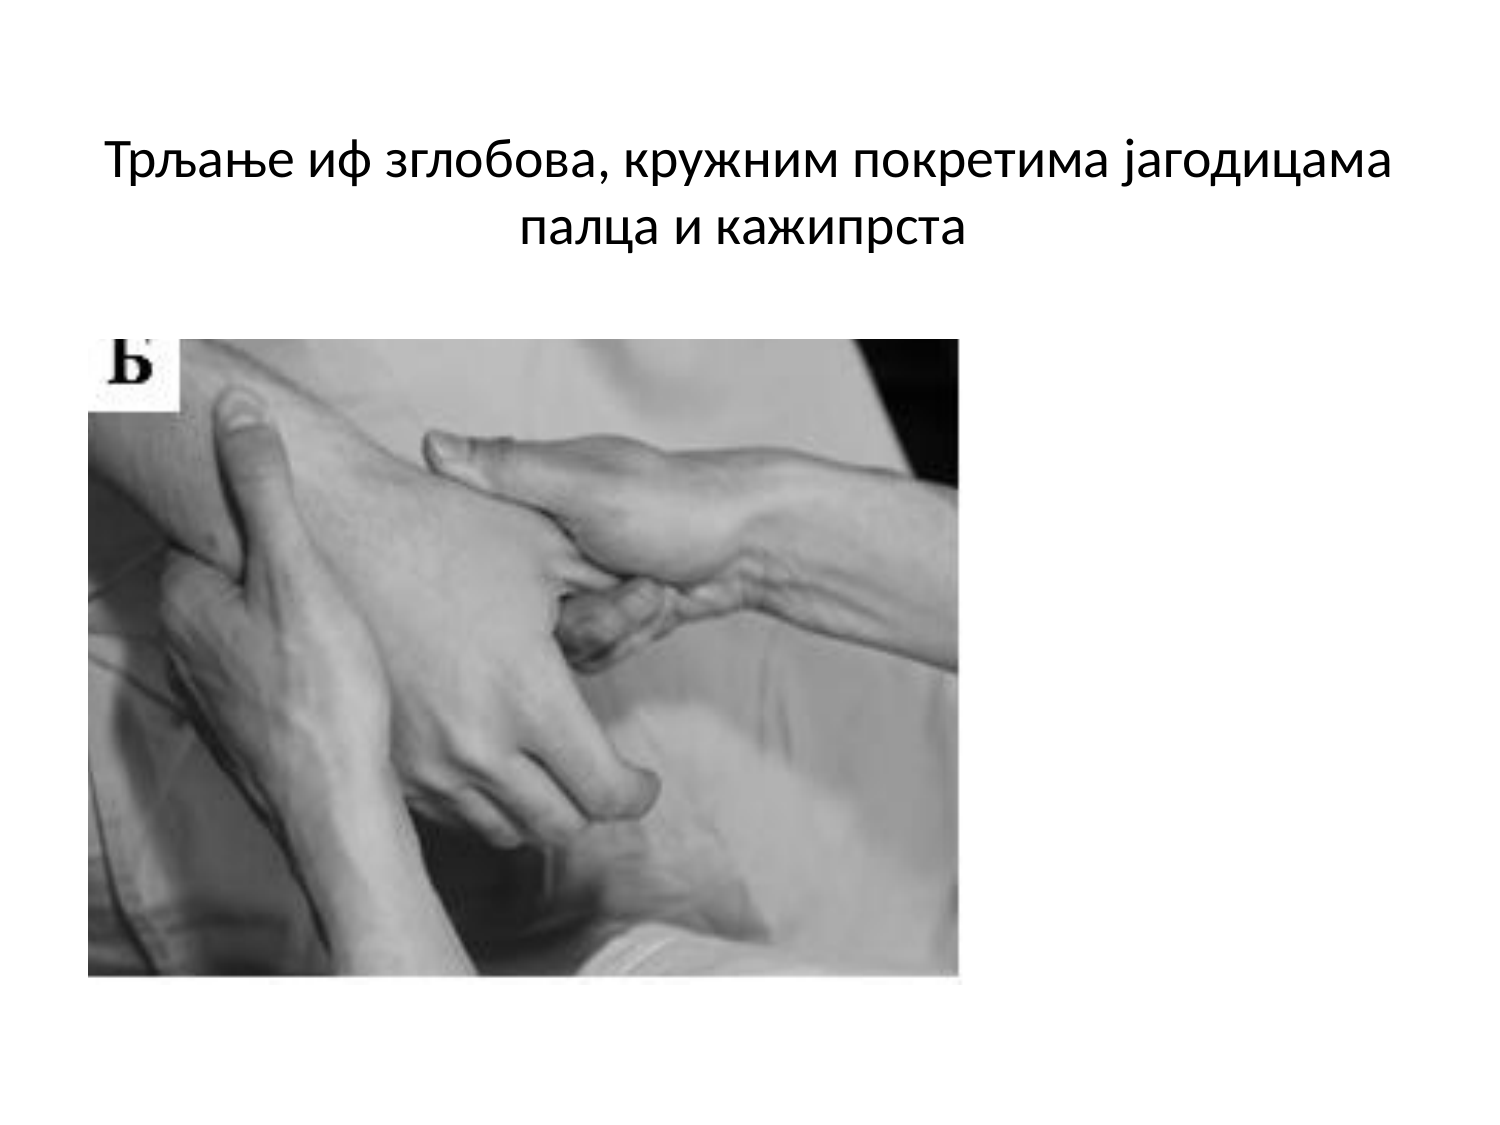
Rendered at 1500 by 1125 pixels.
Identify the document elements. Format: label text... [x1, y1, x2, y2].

title Трљање иф зглобова, кружним покретима јагодицама палца и кажипрста [75, 45, 1425, 399]
picture [88, 339, 975, 985]
